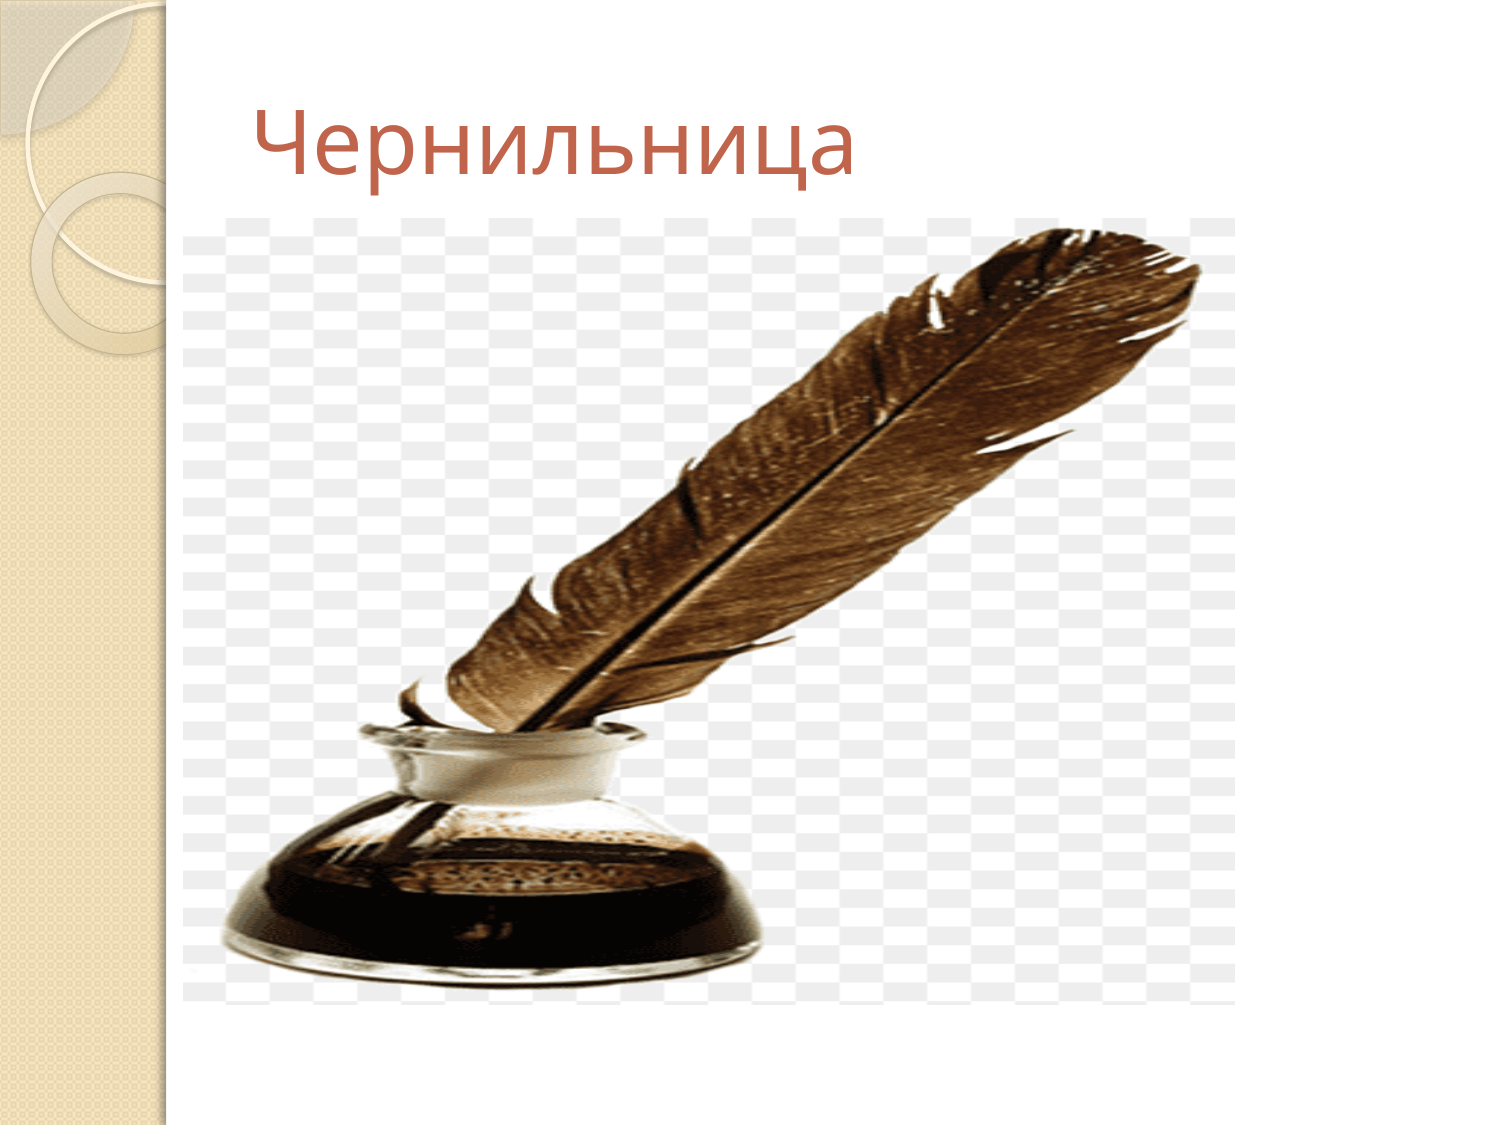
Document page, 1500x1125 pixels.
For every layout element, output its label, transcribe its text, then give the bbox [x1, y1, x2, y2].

title Чернильница [235, 45, 1466, 233]
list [182, 218, 1235, 1006]
